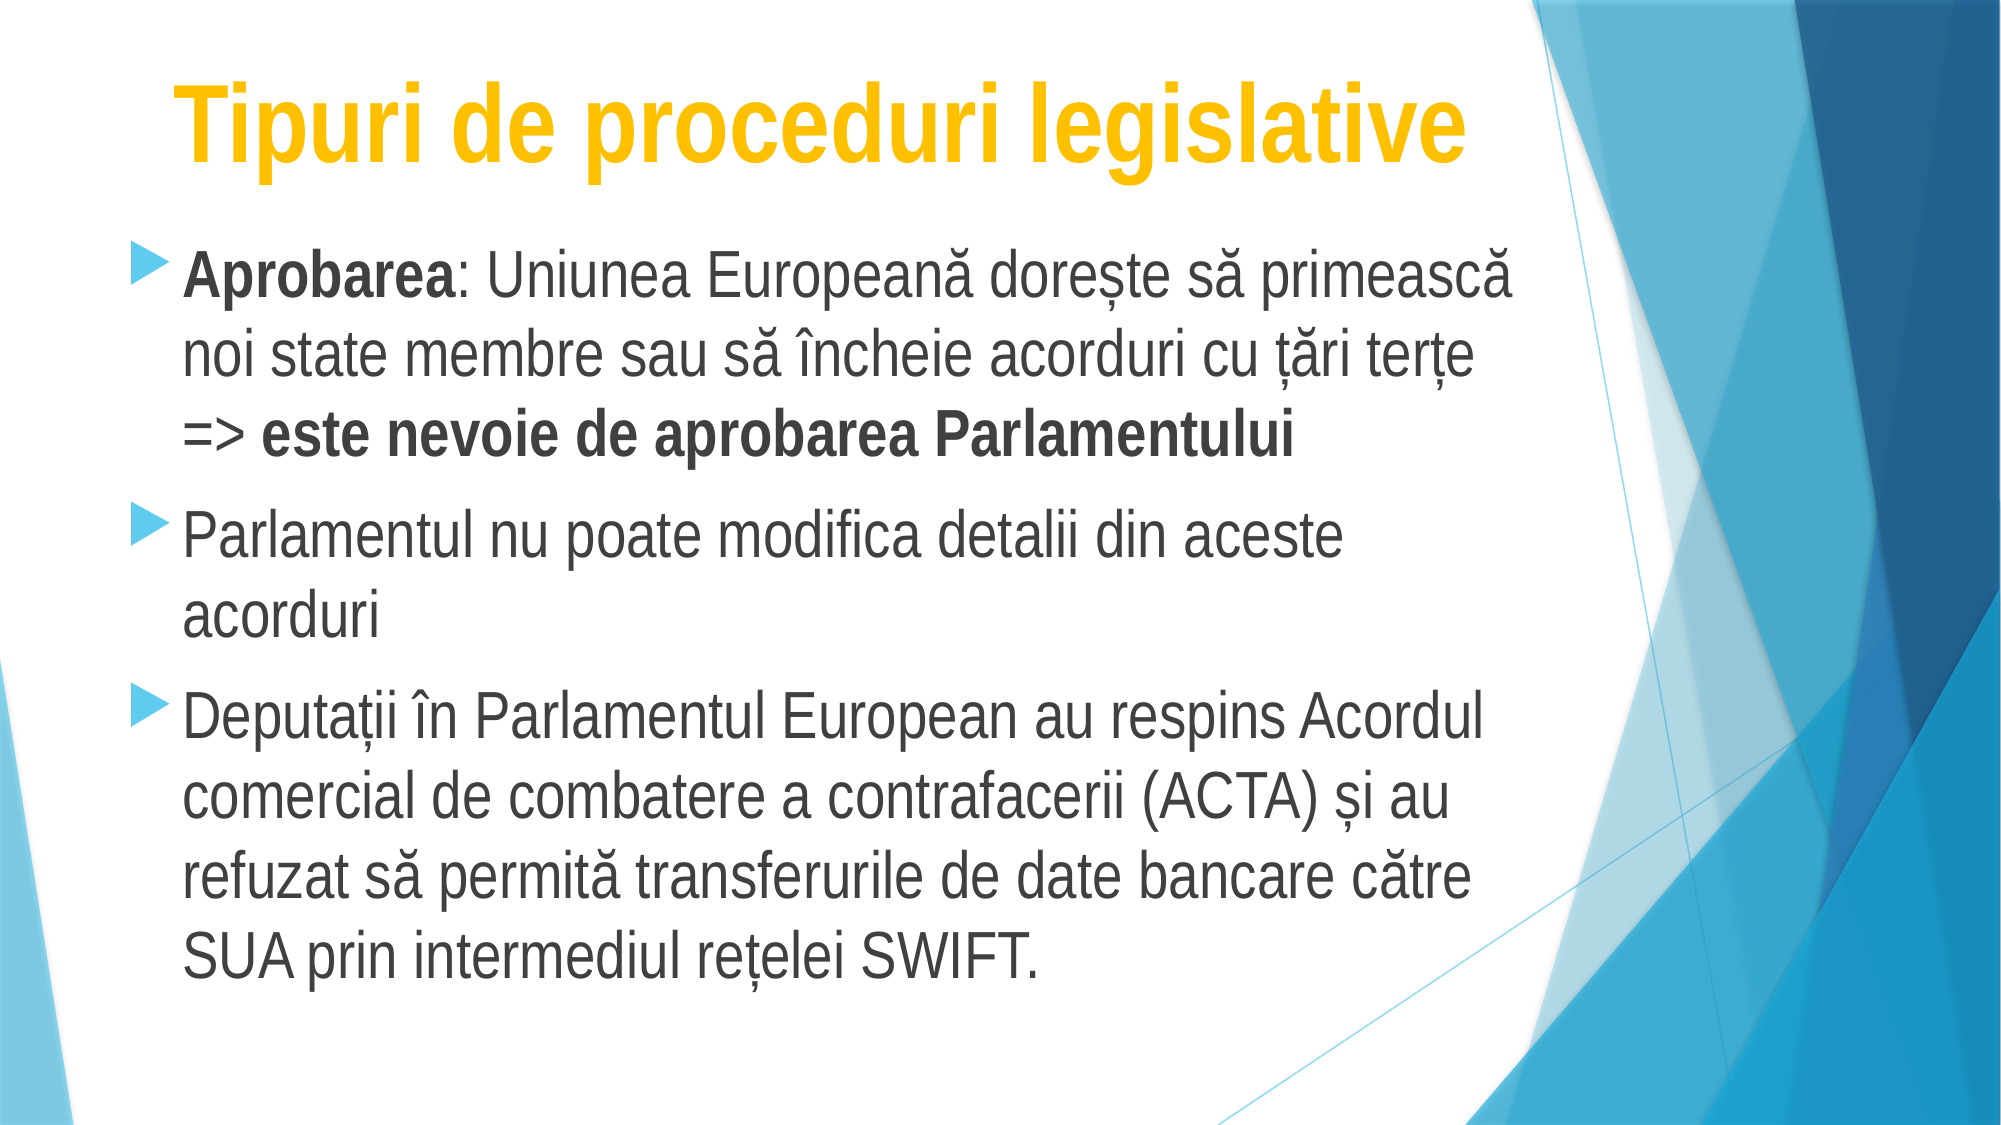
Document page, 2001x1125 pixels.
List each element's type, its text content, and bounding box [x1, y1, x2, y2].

list Aprobarea: Uniunea Europeană dorește să primească noi state membre sau să încheie acorduri cu țări terțe => este nevoie de aprobarea Parlamentului Parlamentul nu poate modifica detalii din aceste acorduri Deputații în Parlamentul European au respins Acordul comercial de combatere a contrafacerii (ACTA) și au refuzat să permită transferurile de date bancare către SUA prin intermediul rețelei SWIFT. [111, 222, 1558, 1073]
title Tipuri de proceduri legislative [158, 44, 1522, 222]
